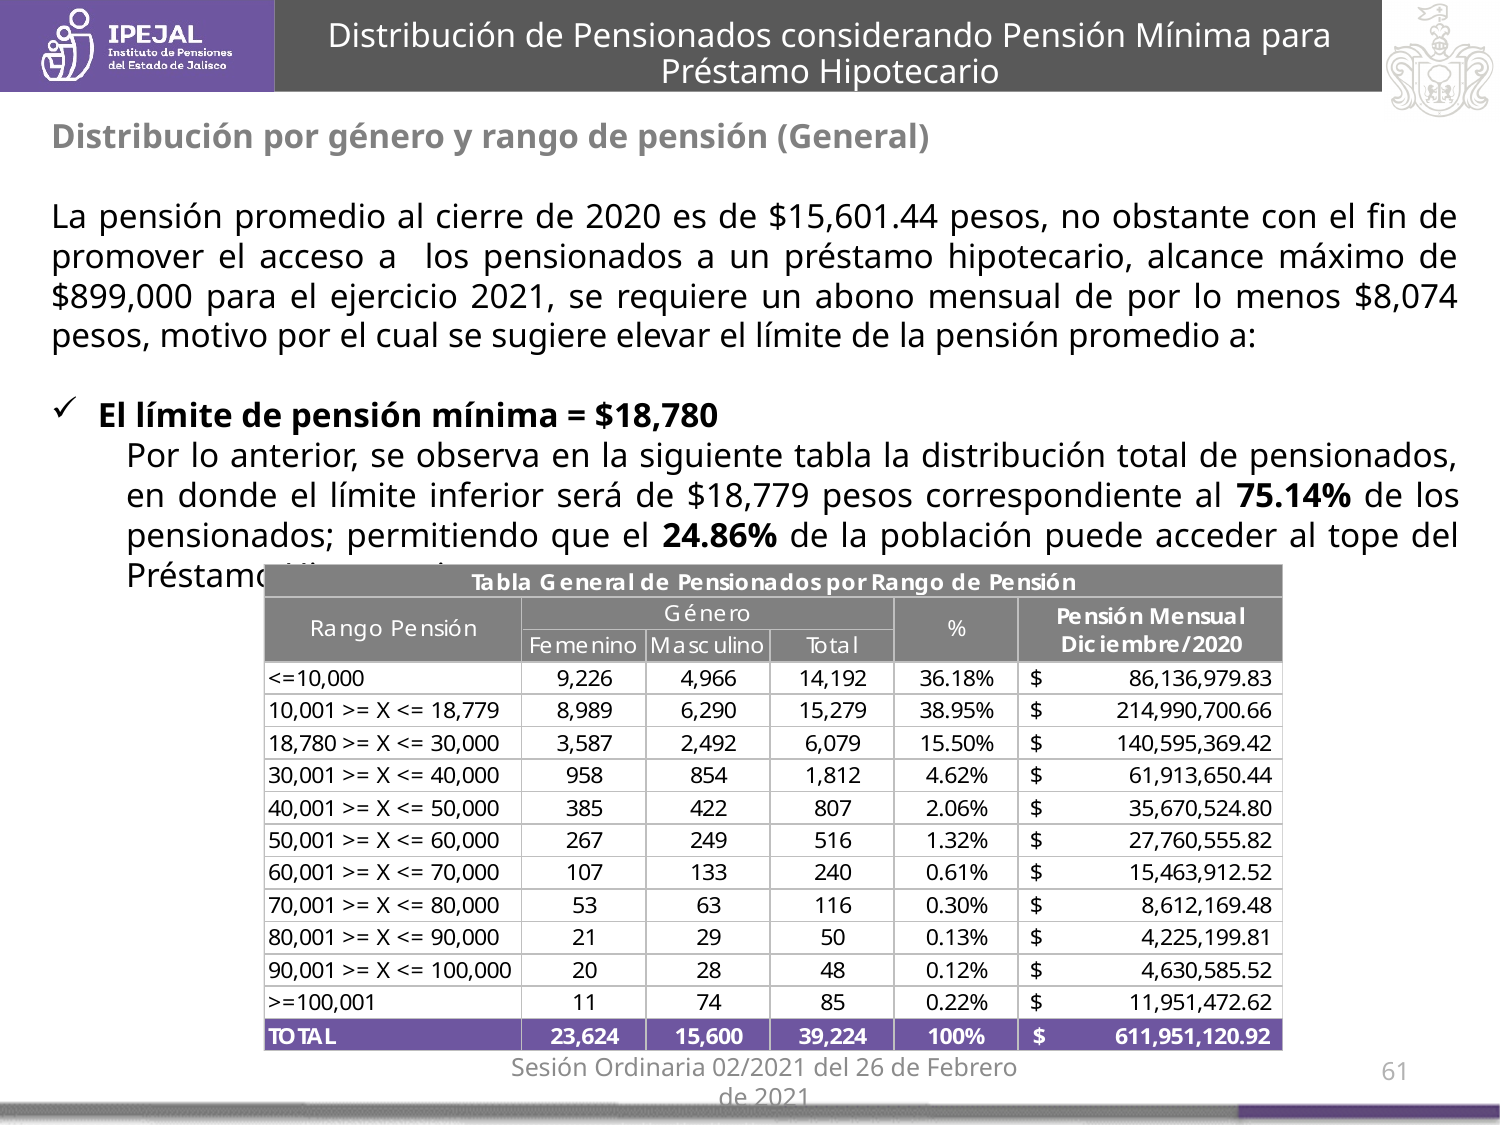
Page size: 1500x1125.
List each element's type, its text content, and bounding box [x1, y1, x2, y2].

list Distribución de Pensionados considerando Pensión Mínima para Préstamo Hipotecario [277, 11, 1385, 81]
slide_number 60 [1074, 1042, 1425, 1103]
picture [0, 1096, 1500, 1125]
picture [0, 0, 275, 92]
text_box Sesión Ordinaria 02/2021 del 26 de Febrero de 2021 [483, 1052, 1046, 1112]
text_box Distribución por género y rango de pensión (General) La pensión promedio al cierre de 2020 es de $15,601.44 pesos, no obstante con el fin de promover el acceso a los pensionados a un préstamo hipotecario, alcance máximo de $899,000 para el ejercicio 2021, se requiere un abono mensual de por lo menos $8,074 pesos, motivo por el cual se sugiere elevar el límite de la pensión promedio a: El límite de pensión mínima = $18,780 Por lo anterior, se observa en la siguiente tabla la distribución total de pensionados, en donde el límite inferior será de $18,779 pesos correspondiente al 75.14% de los pensionados; permitiendo que el 24.86% de la población puede acceder al tope del Préstamo Hipotecario. [36, 107, 1475, 682]
picture [263, 563, 1285, 1052]
